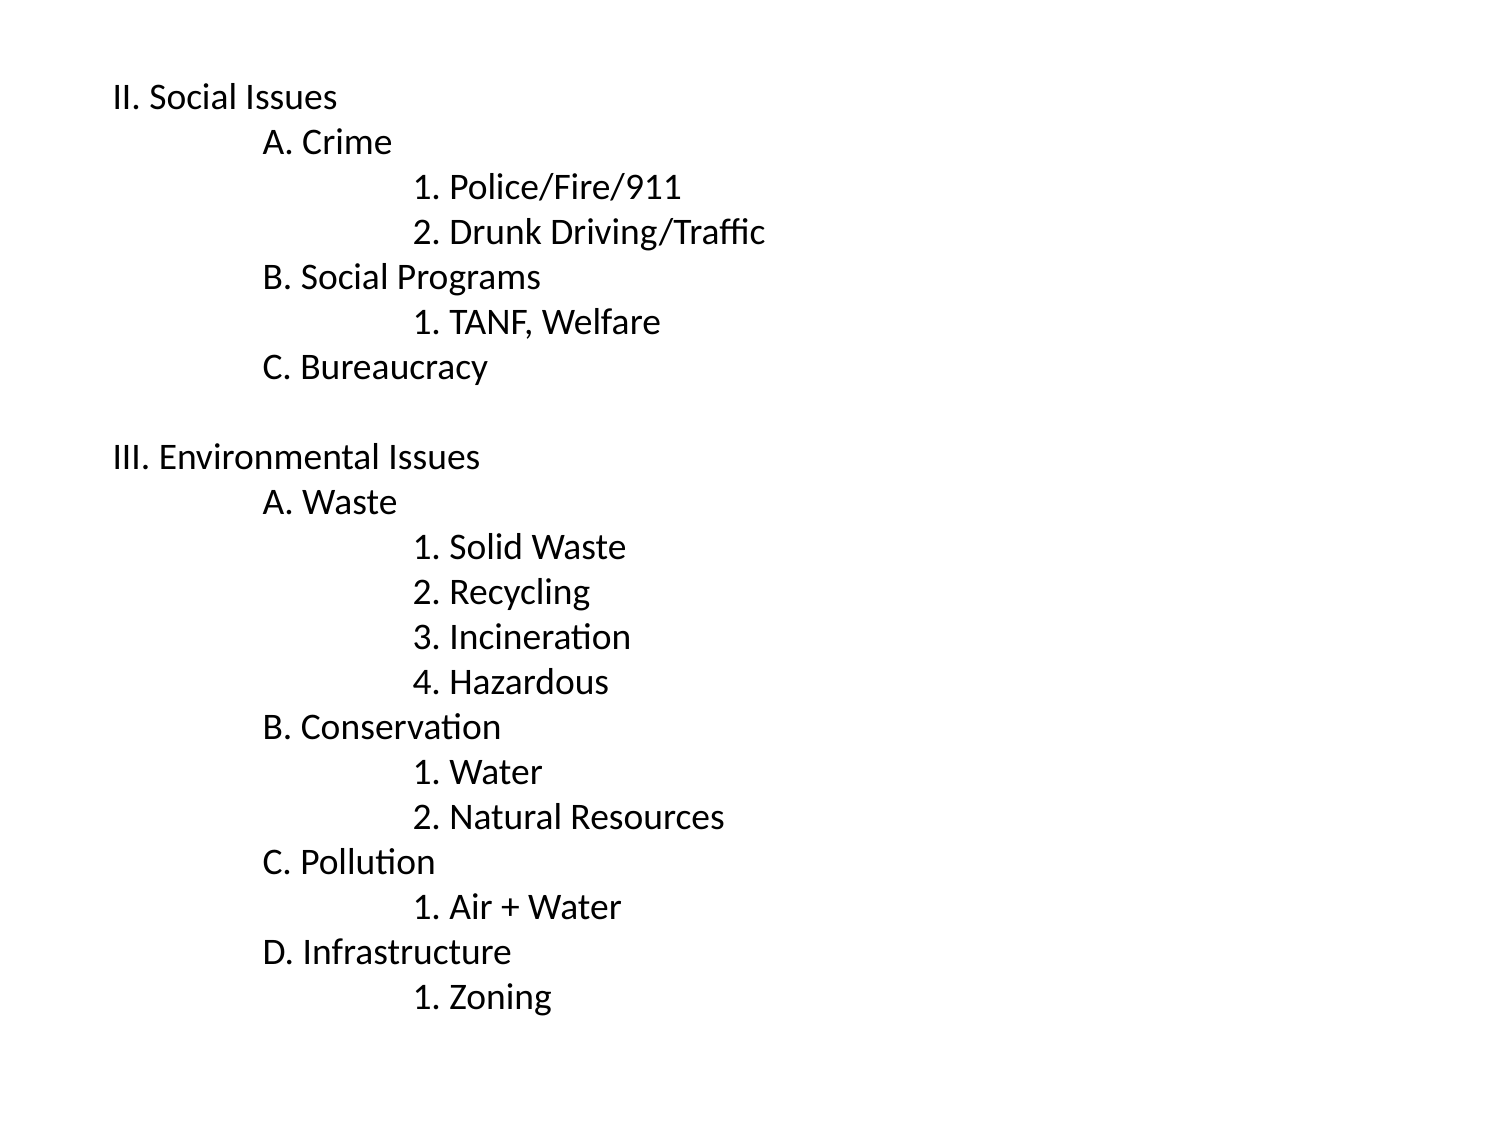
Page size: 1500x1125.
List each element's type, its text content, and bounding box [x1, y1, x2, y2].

text_box II. Social Issues A. Crime 1. Police/Fire/911 2. Drunk Driving/Traffic B. Social Programs 1. TANF, Welfare C. Bureaucracy III. Environmental Issues A. Waste 1. Solid Waste 2. Recycling 3. Incineration 4. Hazardous B. Conservation 1. Water 2. Natural Resources C. Pollution 1. Air + Water D. Infrastructure 1. Zoning [97, 64, 781, 1125]
